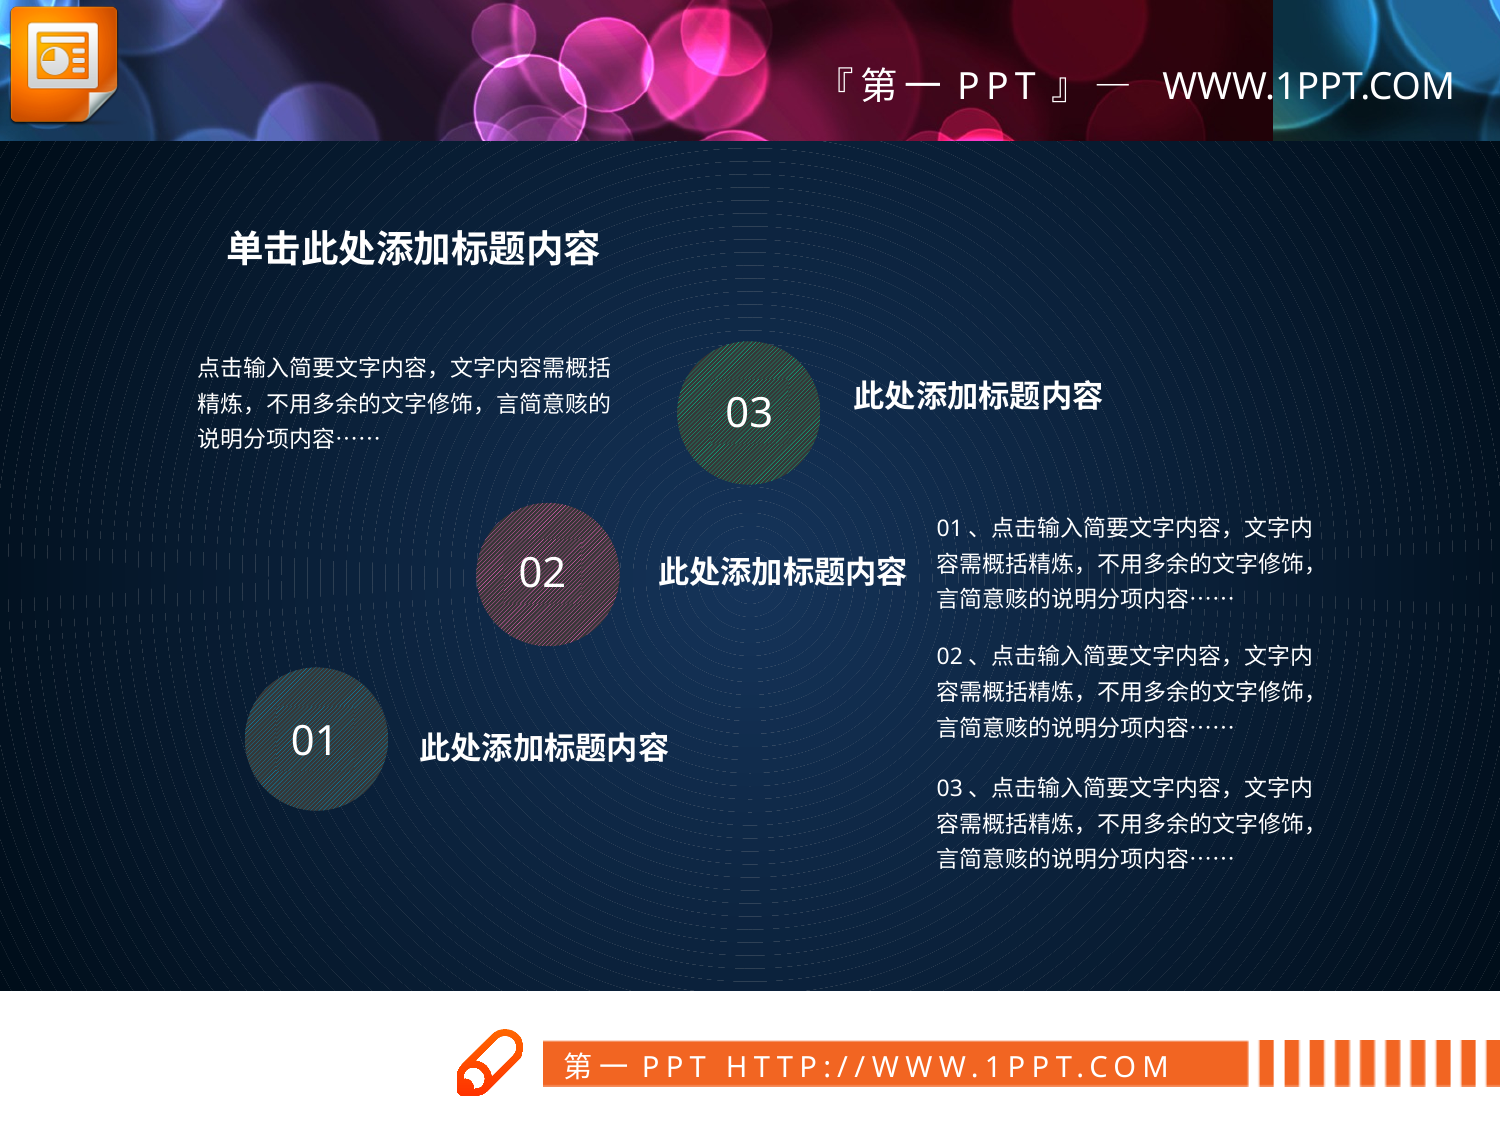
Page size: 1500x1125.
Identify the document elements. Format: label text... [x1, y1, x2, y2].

picture [543, 1040, 1500, 1087]
picture [0, 0, 1500, 141]
text_box 03、点击输入简要文字内容，文字内容需概括精炼，不用多余的文字修饰，言简意赅的说明分项内容…… [921, 757, 1336, 880]
text_box 此处添加标题内容 [643, 550, 923, 597]
text_box 此处添加标题内容 [838, 375, 1119, 422]
text_box 02、点击输入简要文字内容，文字内容需概括精炼，不用多余的文字修饰，言简意赅的说明分项内容…… [921, 626, 1336, 748]
text_box 01、点击输入简要文字内容，文字内容需概括精炼，不用多余的文字修饰，言简意赅的说明分项内容…… [921, 498, 1336, 620]
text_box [244, 667, 389, 811]
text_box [676, 341, 821, 485]
text_box 此处添加标题内容 [404, 727, 685, 774]
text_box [476, 502, 620, 647]
text_box 点击输入简要文字内容，文字内容需概括精炼，不用多余的文字修饰，言简意赅的说明分项内容…… [182, 338, 640, 460]
text_box 单击此处添加标题内容 [194, 219, 633, 276]
